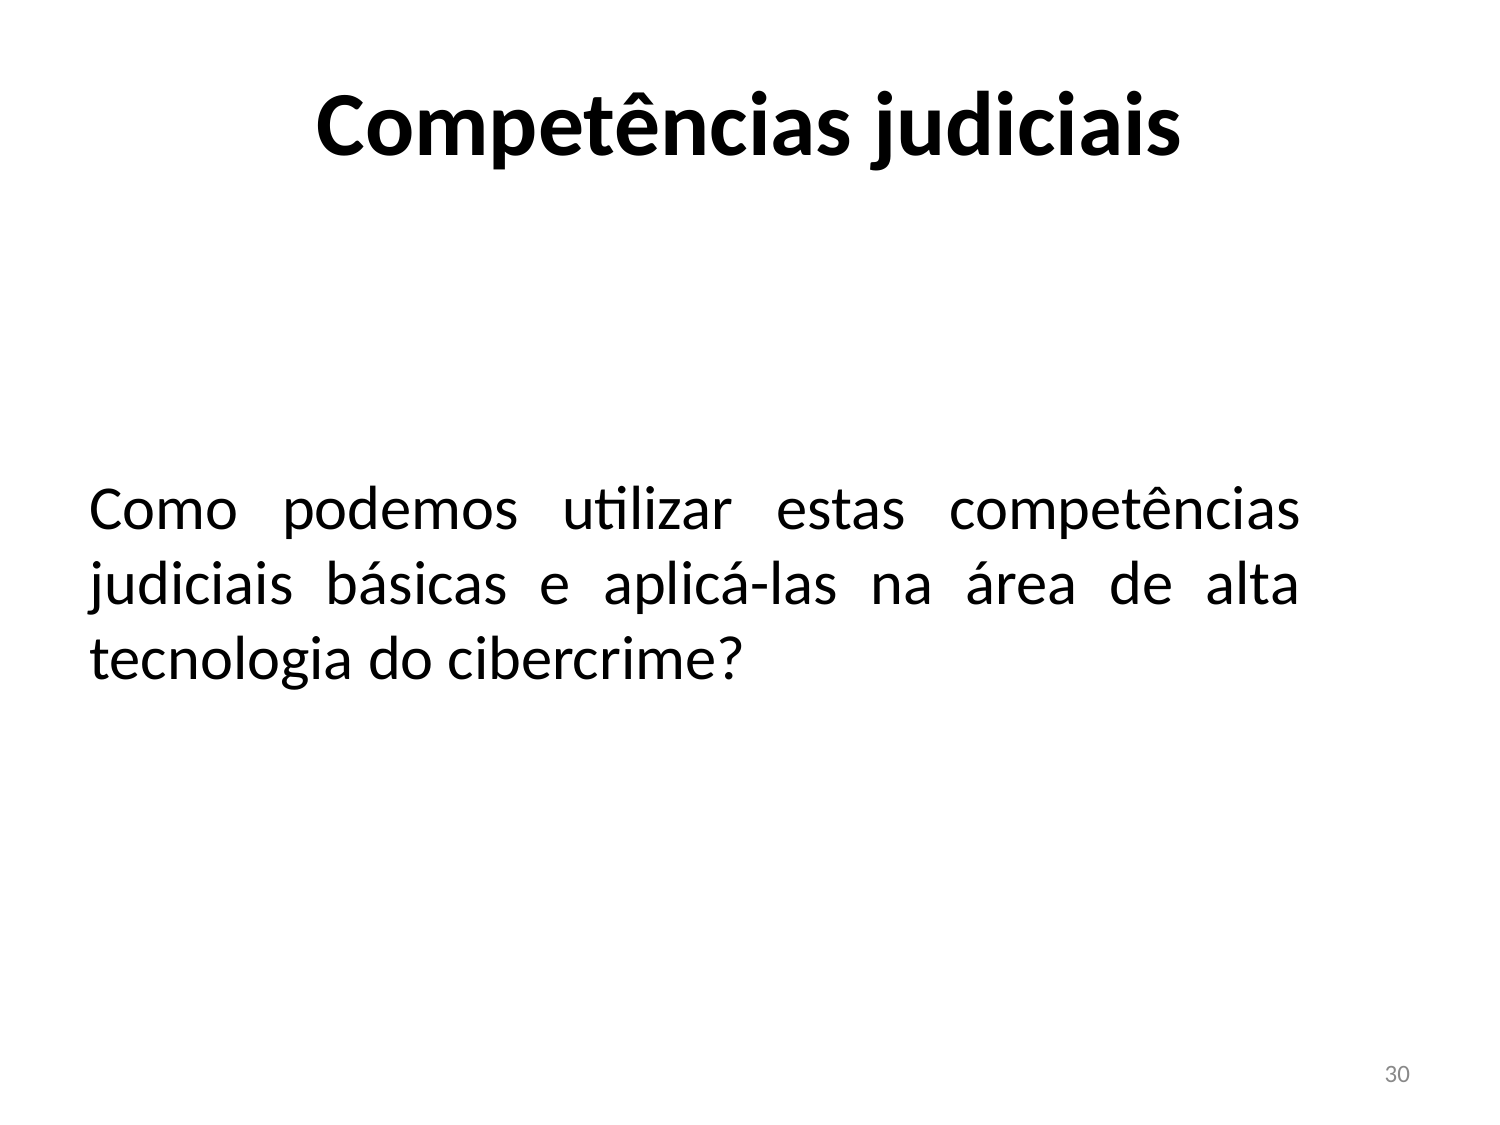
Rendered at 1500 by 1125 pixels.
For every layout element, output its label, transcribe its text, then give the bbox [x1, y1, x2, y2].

text_box Como podemos utilizar estas competências judiciais básicas e aplicá-las na área de alta tecnologia do cibercrime? [74, 197, 1317, 1073]
title Competências judiciais [75, 24, 1425, 213]
slide_number 30 [1074, 1042, 1425, 1103]
